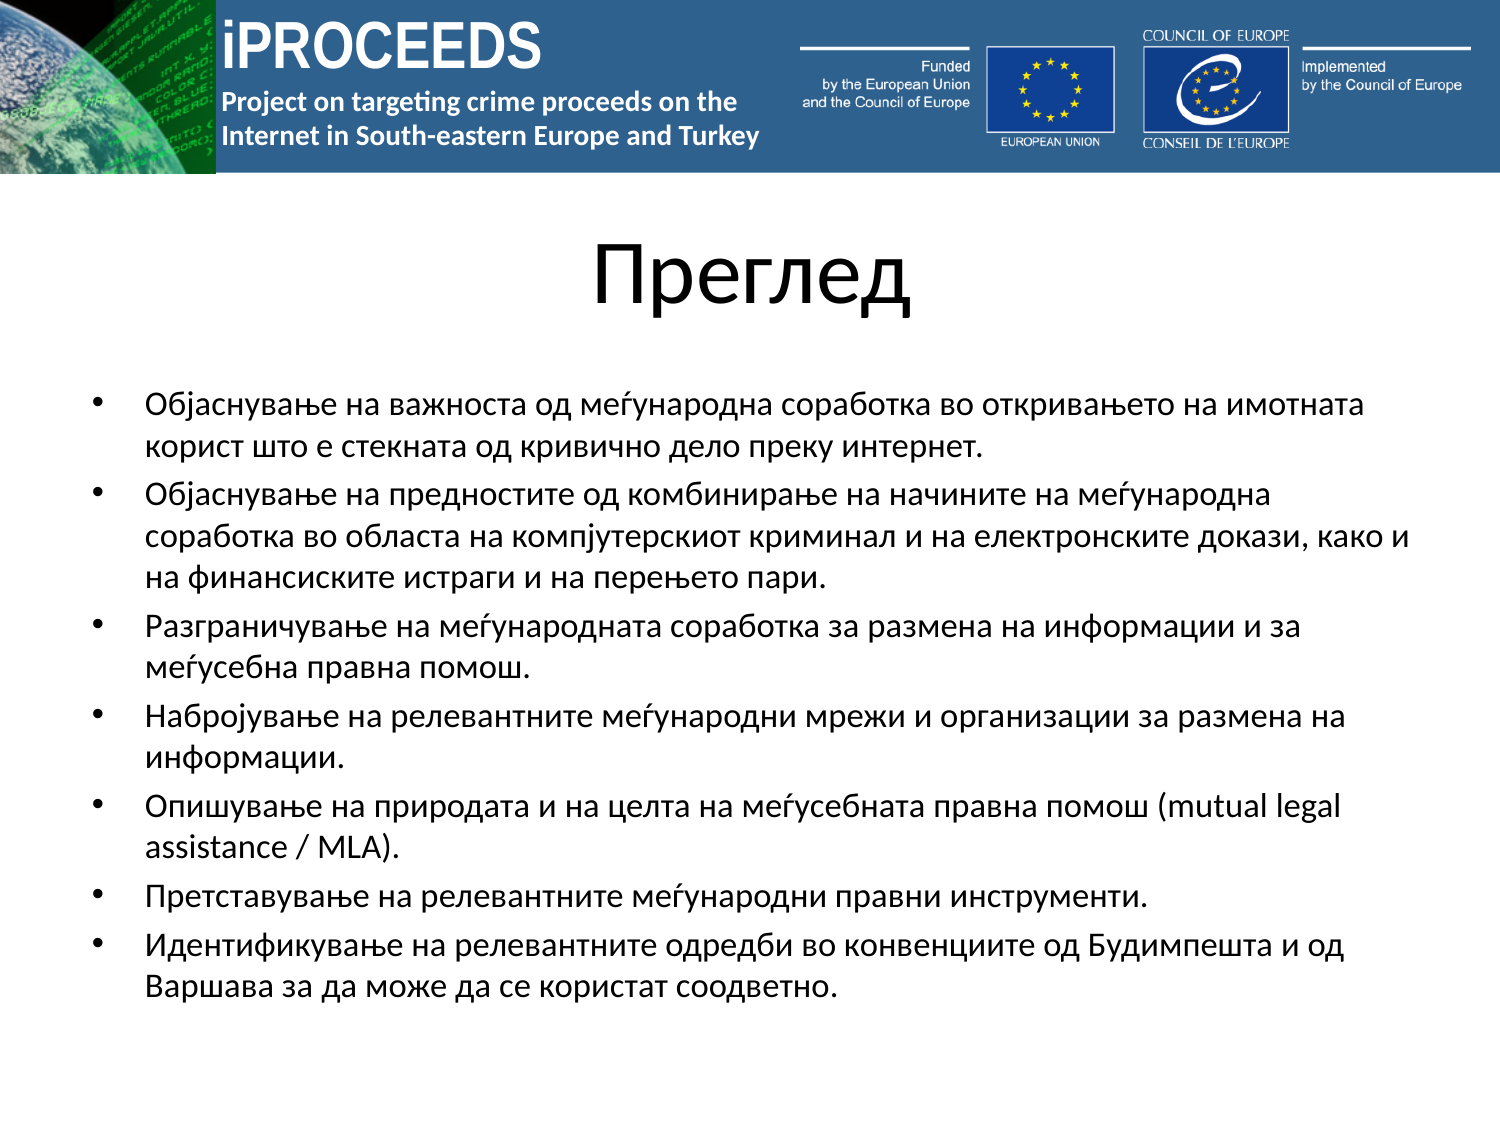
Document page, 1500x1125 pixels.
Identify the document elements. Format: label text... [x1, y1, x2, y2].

list Објаснување на важноста од меѓународна соработка во откривањето на имотната корист што е стекната од кривично дело преку интернет. Објаснување на предностите од комбинирање на начините на меѓународна соработка во областа на компјутерскиот криминал и на електронските докази, како и на финансиските истраги и на перењето пари. Разграничување на меѓународната соработка за размена на информации и за меѓусебна правна помош. Набројување на релевантните меѓународни мрежи и организации за размена на информации. Опишување на природата и на целта на меѓусебната правна помош (mutual legal assistance / MLA). Претставување на релевантните меѓународни правни инструменти. Идентификување на релевантните одредби во конвенциите од Будимпешта и од Варшава за да може да се користат соодветно. [76, 373, 1427, 1017]
picture [0, 0, 216, 174]
picture [800, 30, 1471, 148]
title Преглед [76, 172, 1427, 361]
